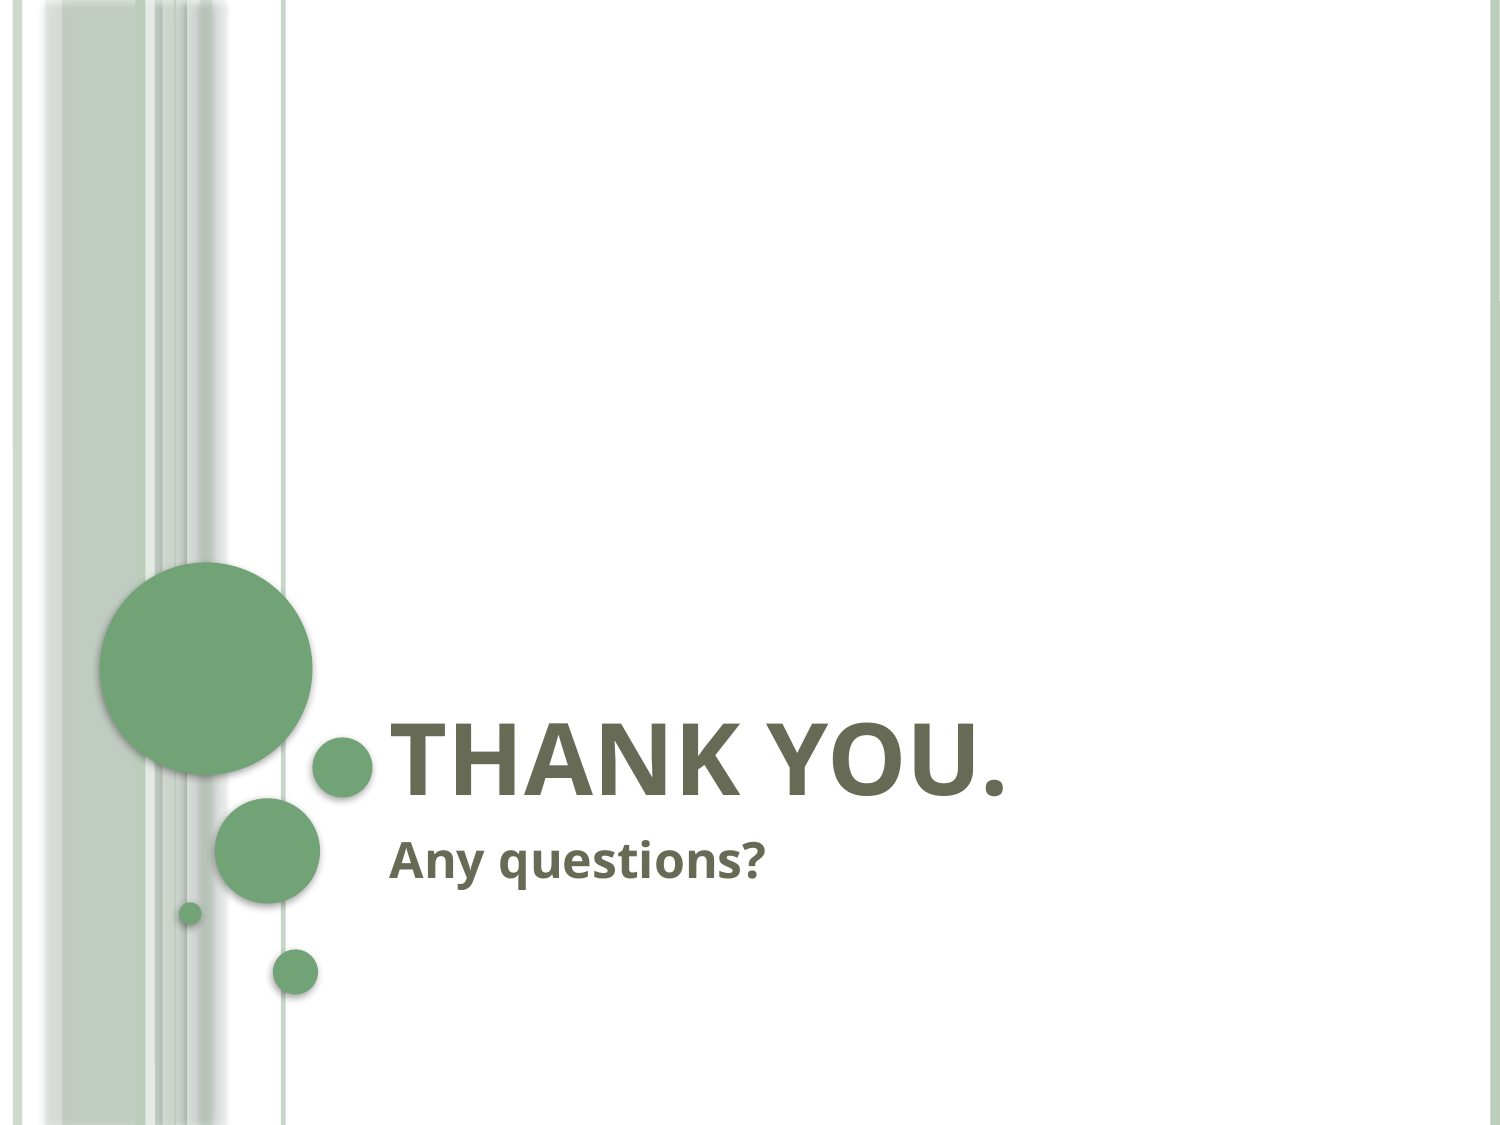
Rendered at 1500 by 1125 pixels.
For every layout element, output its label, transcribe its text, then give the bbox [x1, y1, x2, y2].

title Thank You. [375, 512, 1388, 820]
subtitle Any questions? [375, 820, 1388, 1046]
